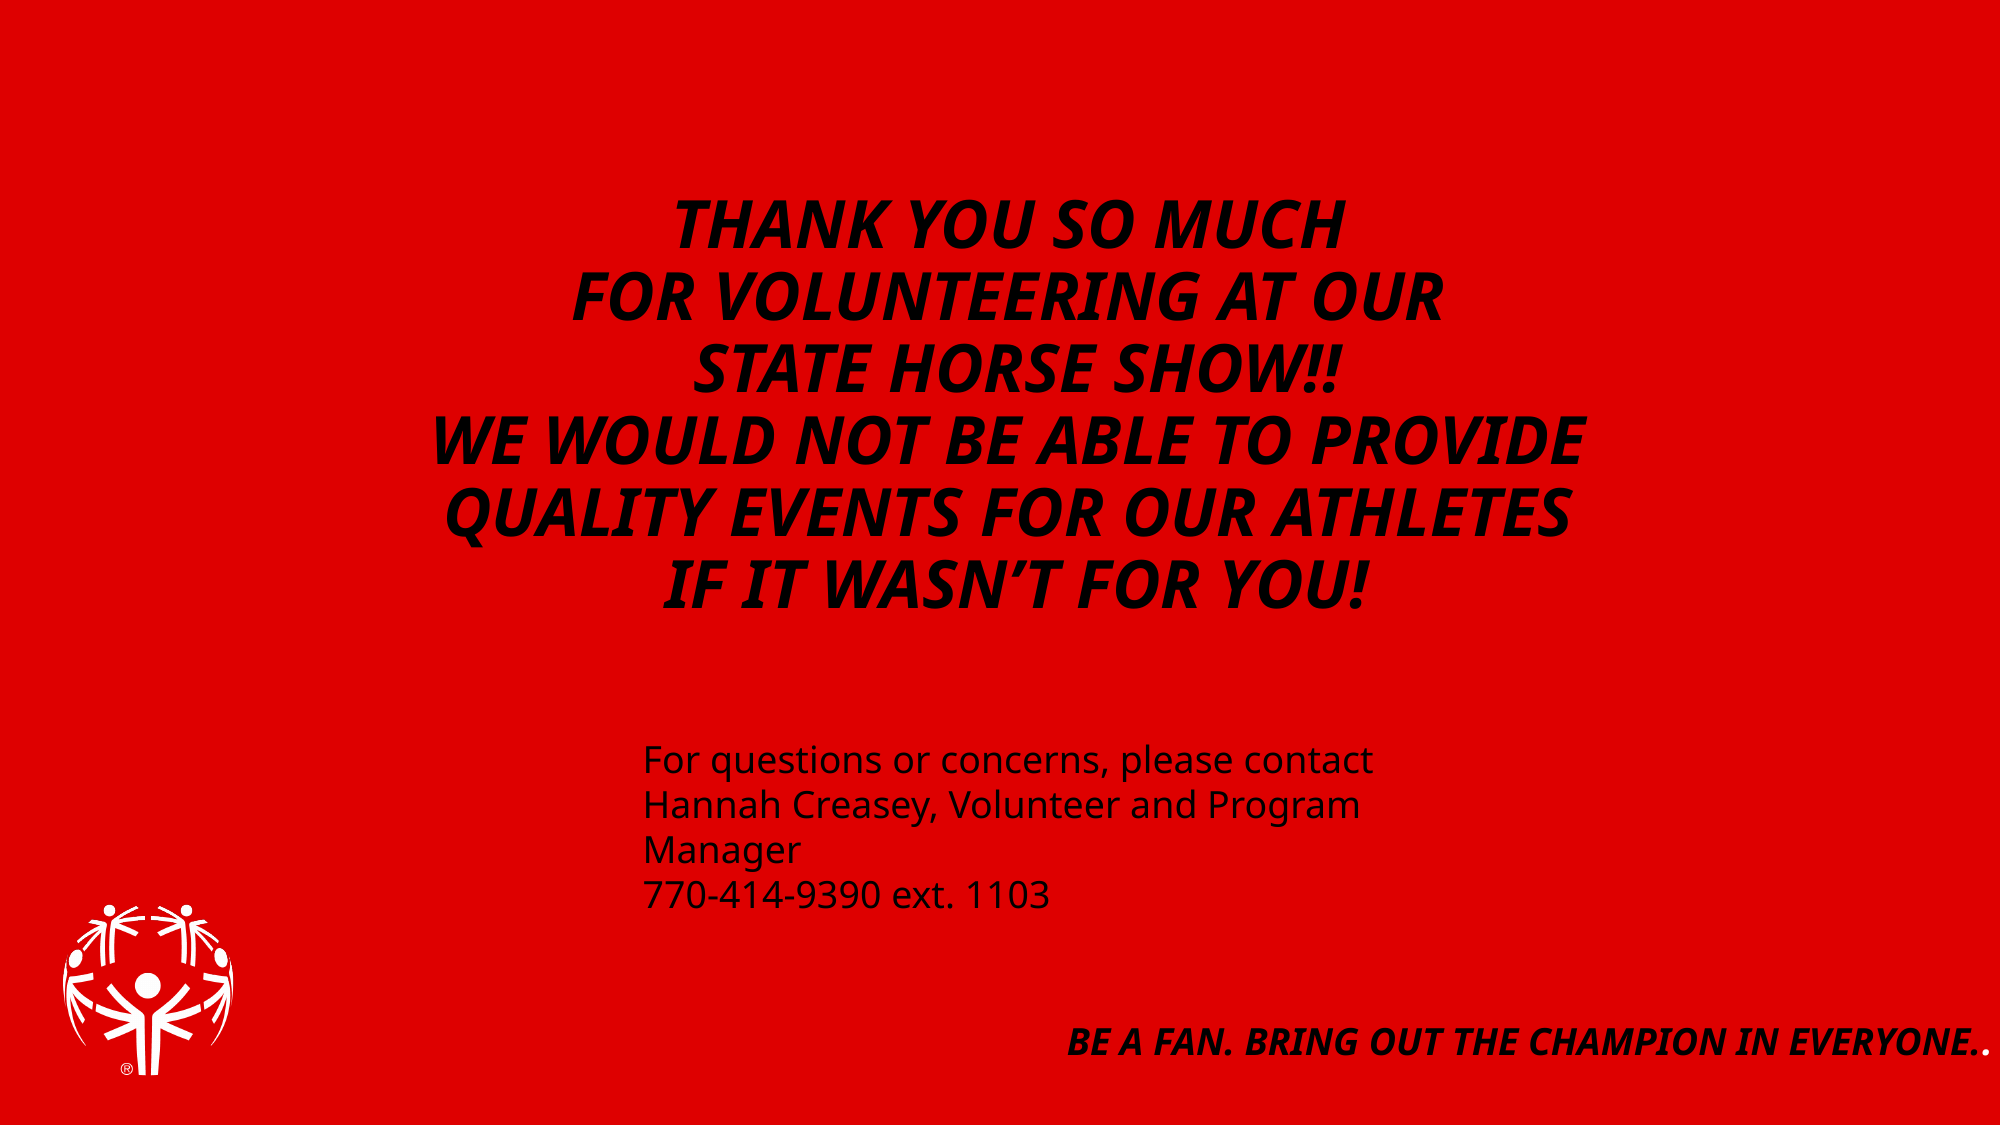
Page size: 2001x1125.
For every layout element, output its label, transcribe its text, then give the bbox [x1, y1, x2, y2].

title THANK YOU SO MUCH FOR VOLUNTEERING AT OUR STATE HORSE SHOW!! WE WOULD NOT BE ABLE TO PROVIDE QUALITY EVENTS FOR OUR ATHLETES IF IT WASN’T FOR YOU! [143, 219, 1892, 595]
text_box BE A FAN. BRING OUT THE CHAMPION IN EVERYONE.. [774, 1015, 2000, 1125]
text_box For questions or concerns, please contact Hannah Creasey, Volunteer and Program Manager 770-414-9390 ext. 1103 [627, 729, 1527, 924]
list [0, 881, 287, 1098]
